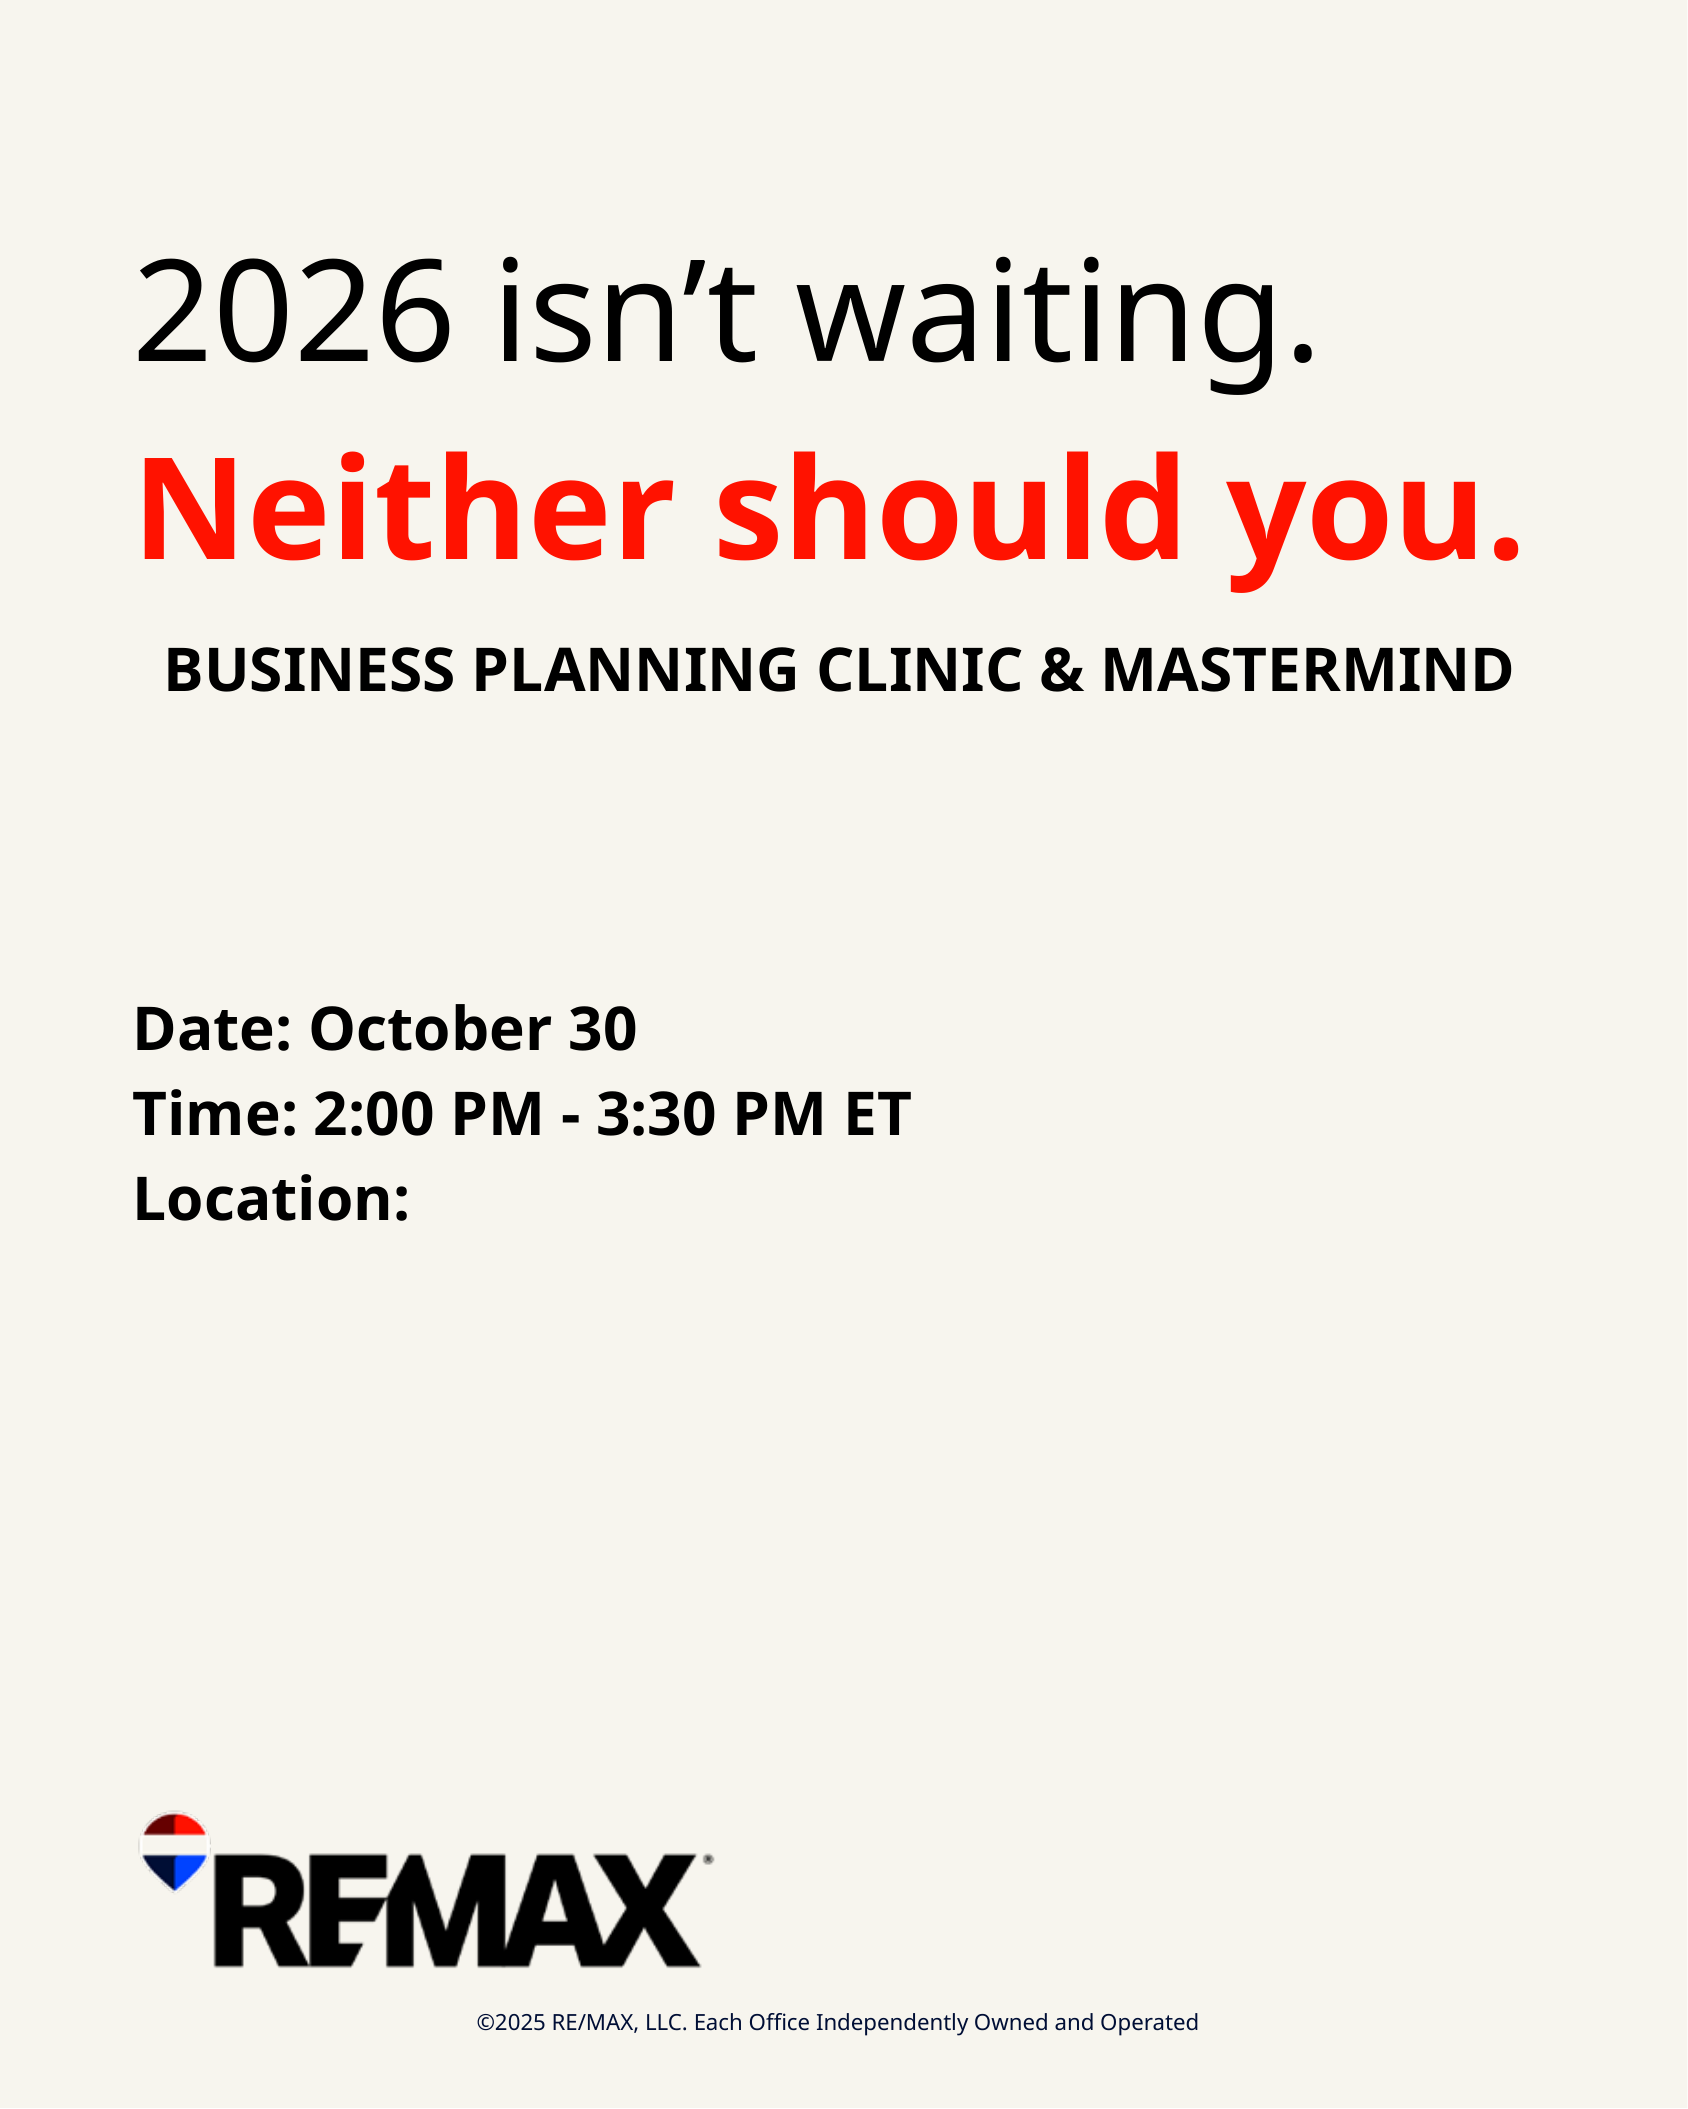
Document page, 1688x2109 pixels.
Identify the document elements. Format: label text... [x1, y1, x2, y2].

text_box [132, 1806, 720, 1970]
text_box 2026 isn’t waiting. Neither should you. [132, 191, 1545, 588]
text_box ©2025 RE/MAX, LLC. Each Office Independently Owned and Operated [270, 2004, 1407, 2036]
text_box BUSINESS PLANNING CLINIC & MASTERMIND [135, 618, 1545, 703]
text_box Date: October 30 Time: 2:00 PM - 3:30 PM ET Location: [132, 978, 1244, 1232]
